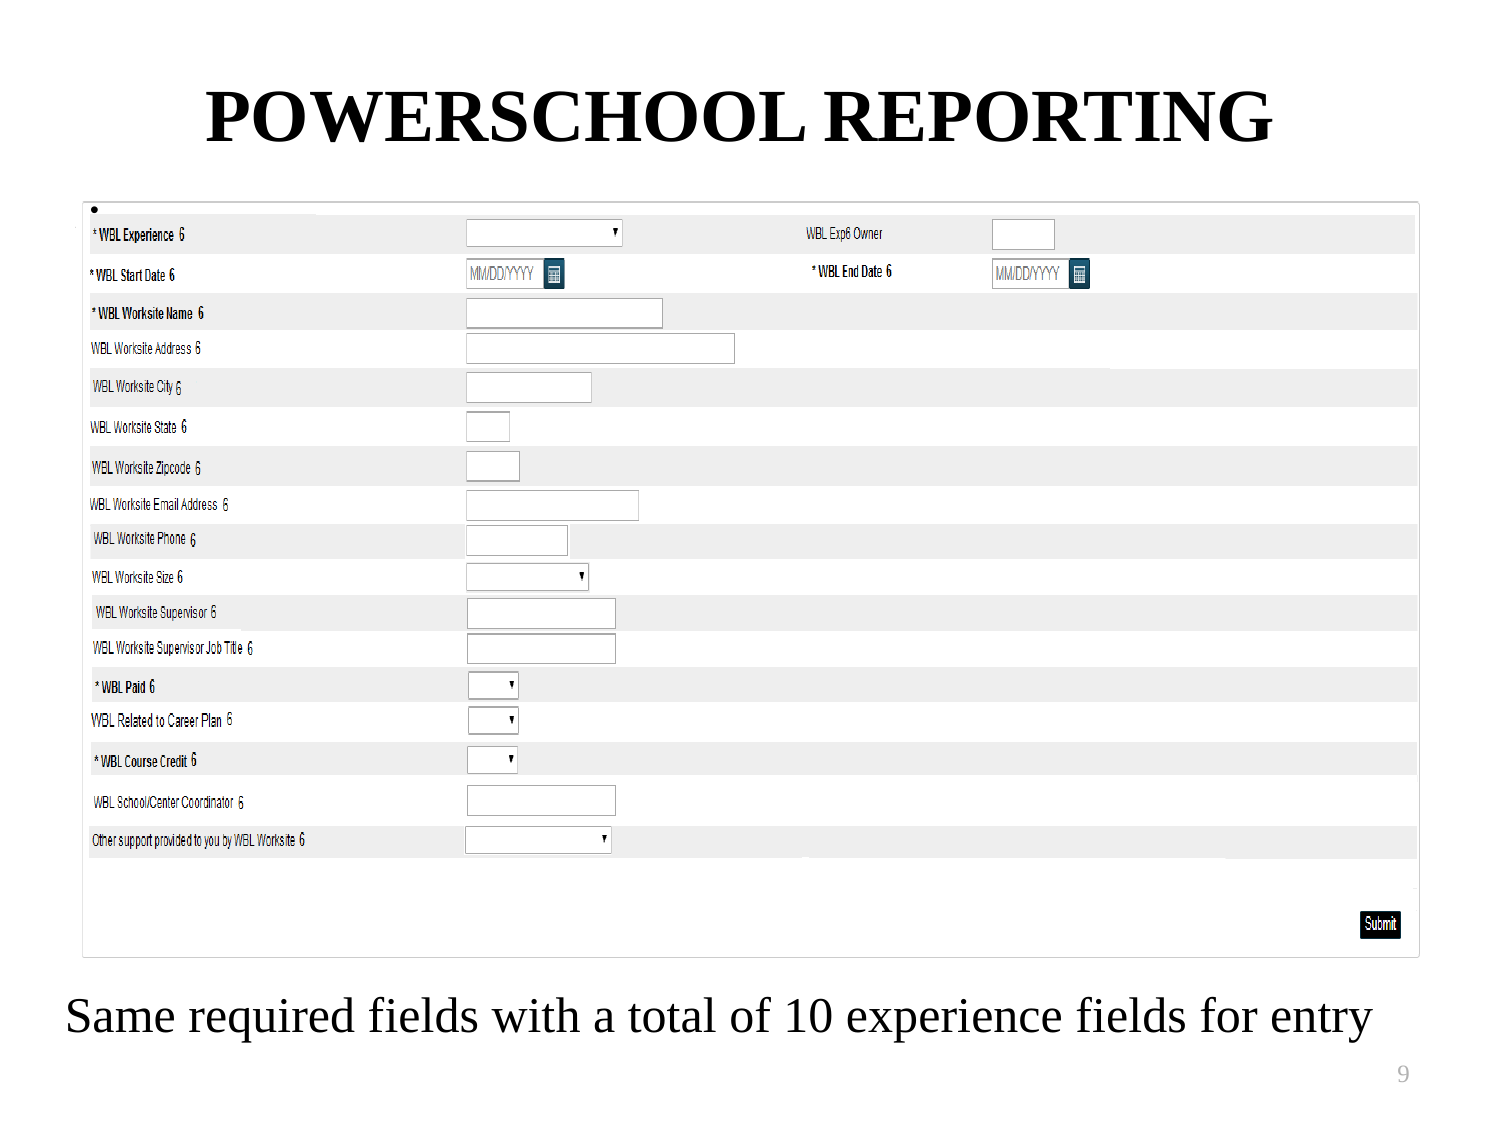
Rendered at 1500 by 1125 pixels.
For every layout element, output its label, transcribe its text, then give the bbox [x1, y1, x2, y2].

title POWERSCHOOL REPORTING [75, 18, 1425, 187]
text_box Same required fields with a total of 10 experience fields for entry [50, 974, 1425, 1050]
list [75, 187, 1425, 975]
slide_number 9 [1074, 1042, 1425, 1103]
